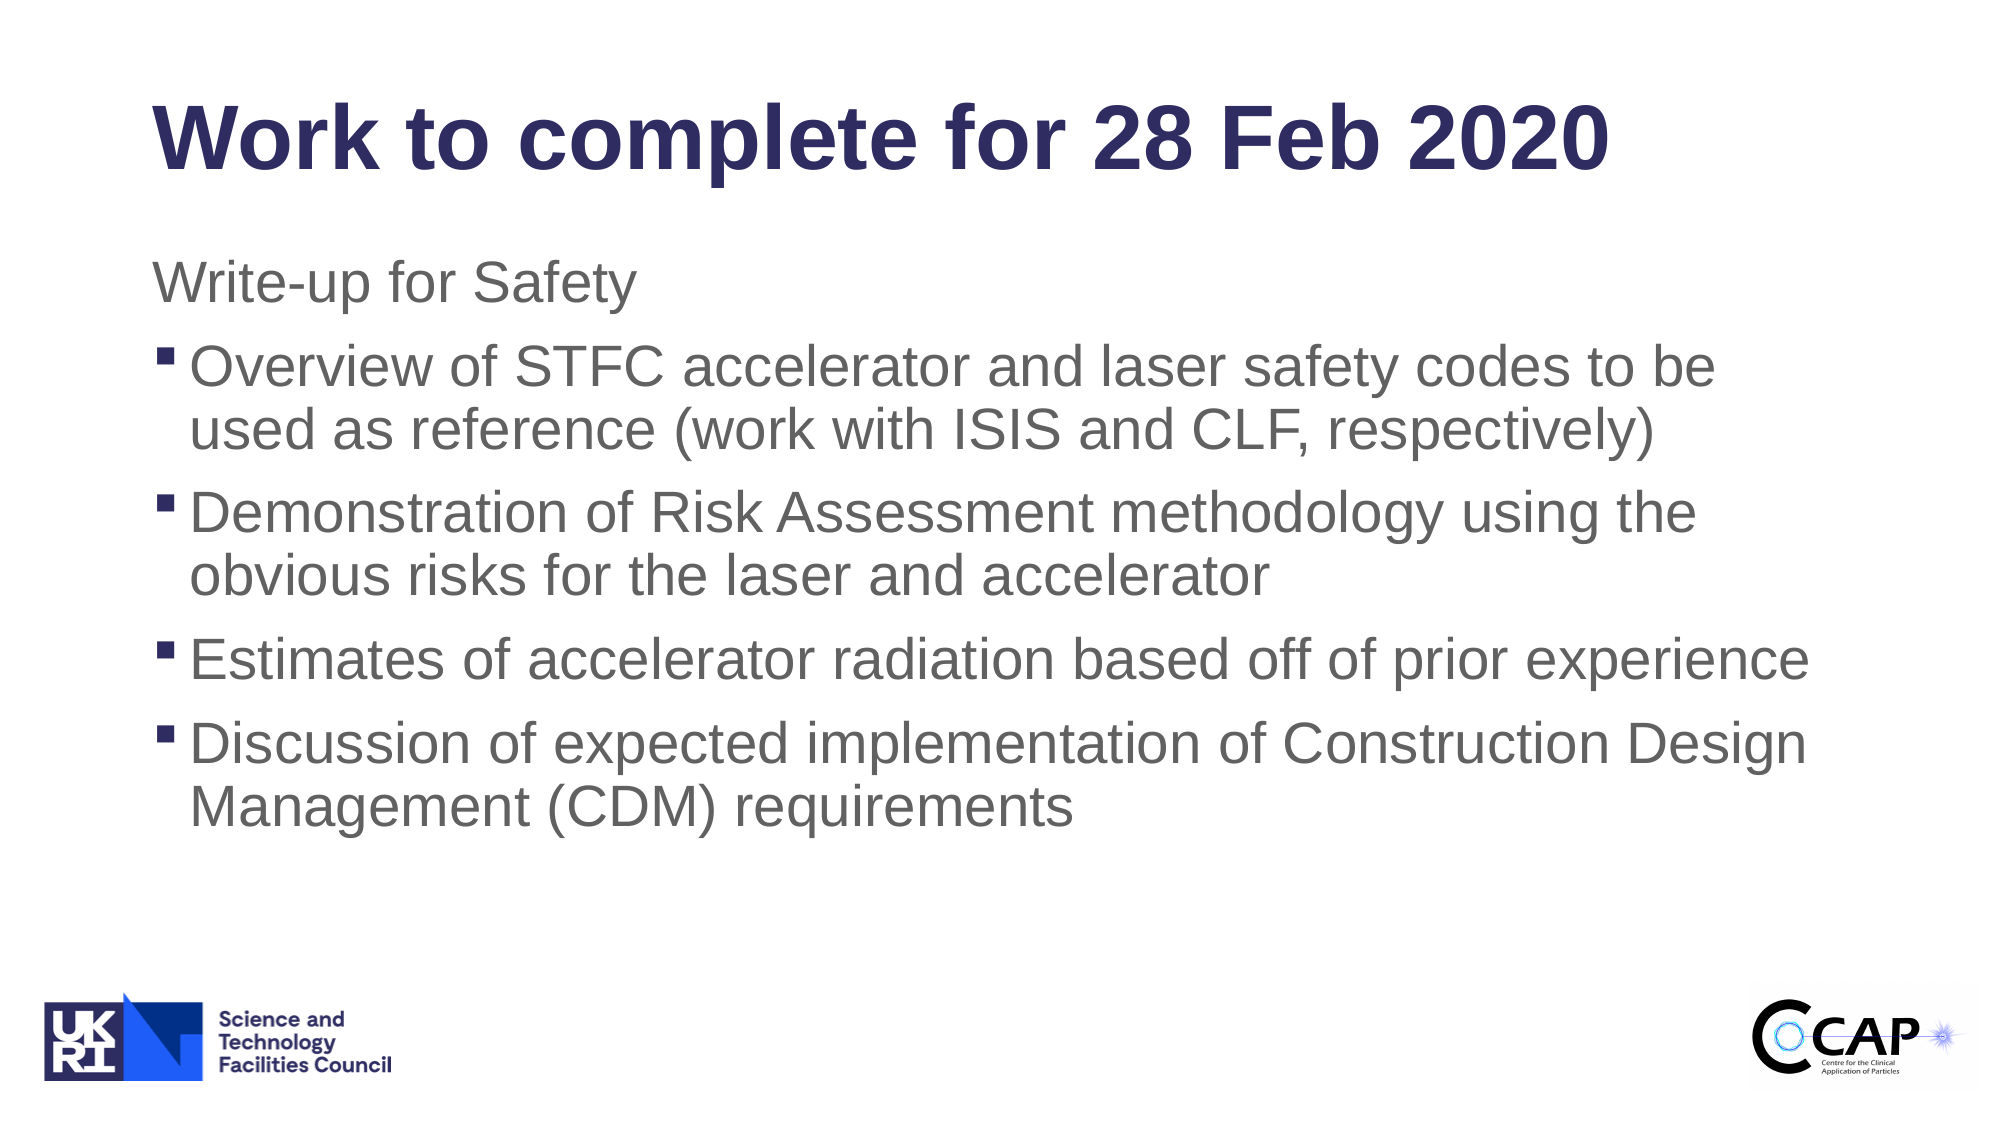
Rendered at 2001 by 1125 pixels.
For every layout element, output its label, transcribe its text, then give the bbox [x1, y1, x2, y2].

picture [44, 992, 391, 1081]
list Write-up for Safety Overview of STFC accelerator and laser safety codes to be used as reference (work with ISIS and CLF, respectively) Demonstration of Risk Assessment methodology using the obvious risks for the laser and accelerator Estimates of accelerator radiation based off of prior experience Discussion of expected implementation of Construction Design Management (CDM) requirements [137, 244, 1863, 1014]
title Work to complete for 28 Feb 2020 [137, 59, 1863, 219]
picture [1747, 981, 1978, 1092]
